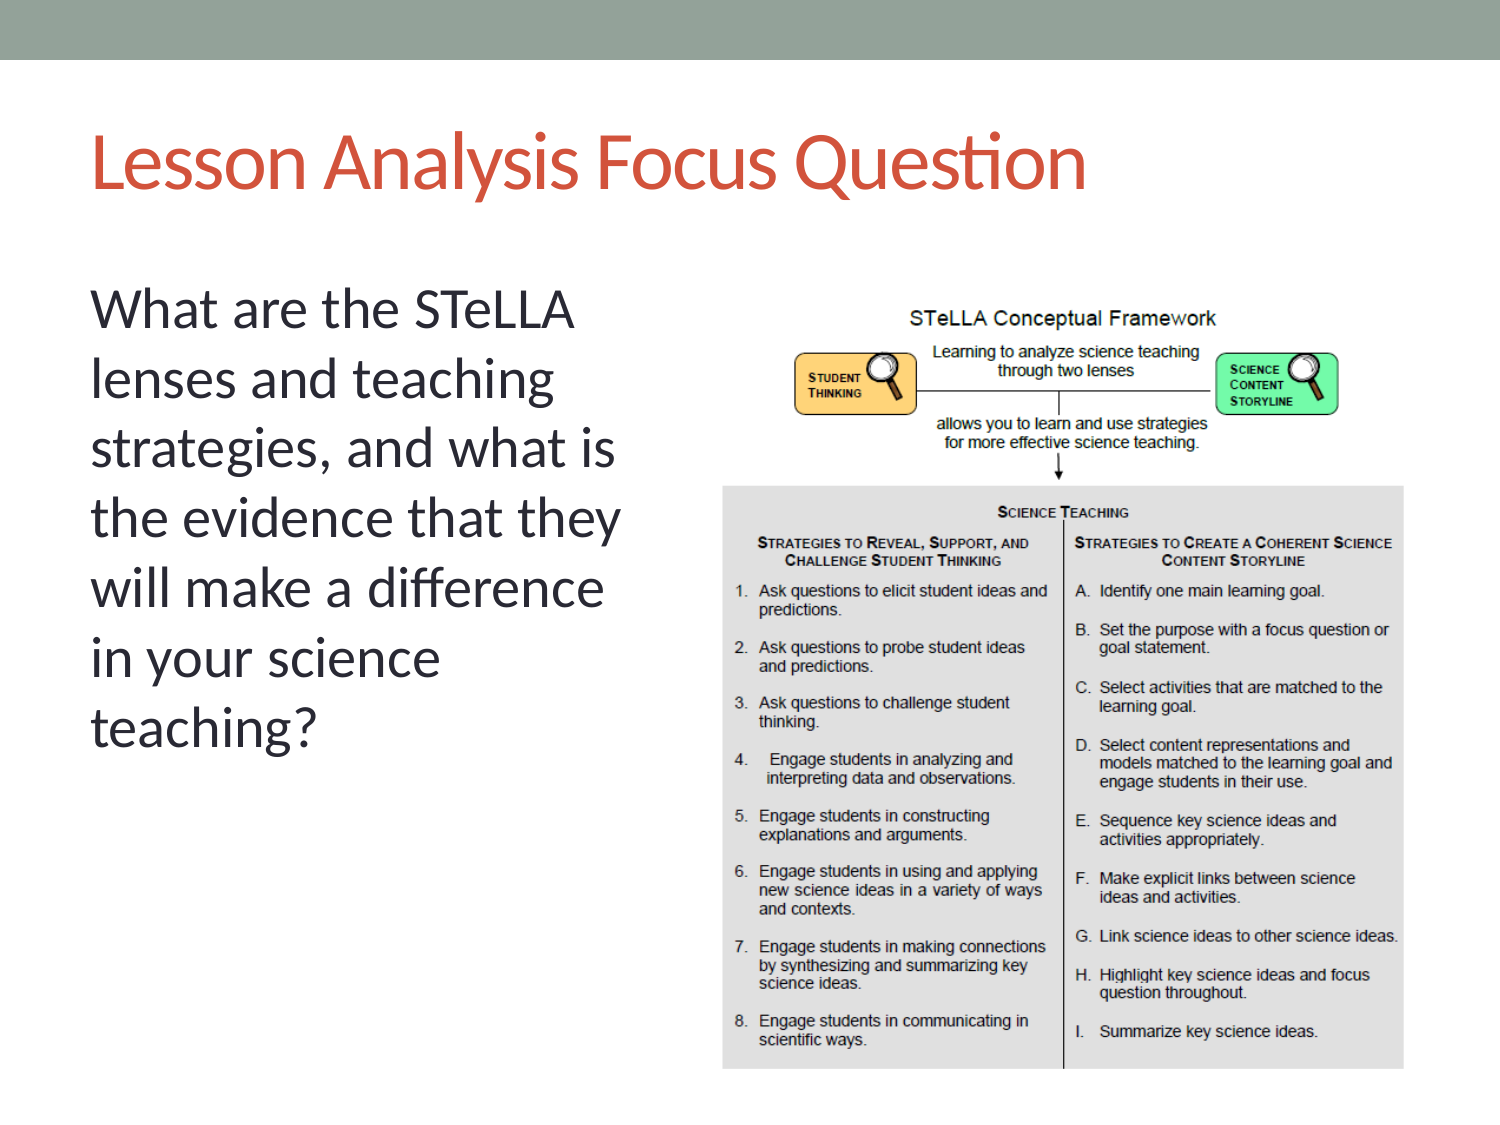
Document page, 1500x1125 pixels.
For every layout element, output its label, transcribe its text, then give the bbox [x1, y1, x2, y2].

picture [699, 295, 1426, 1089]
title Lesson Analysis Focus Question [75, 75, 1425, 238]
list What are the STeLLA lenses and teaching strategies, and what is the evidence that they will make a difference in your science teaching? [75, 262, 663, 950]
